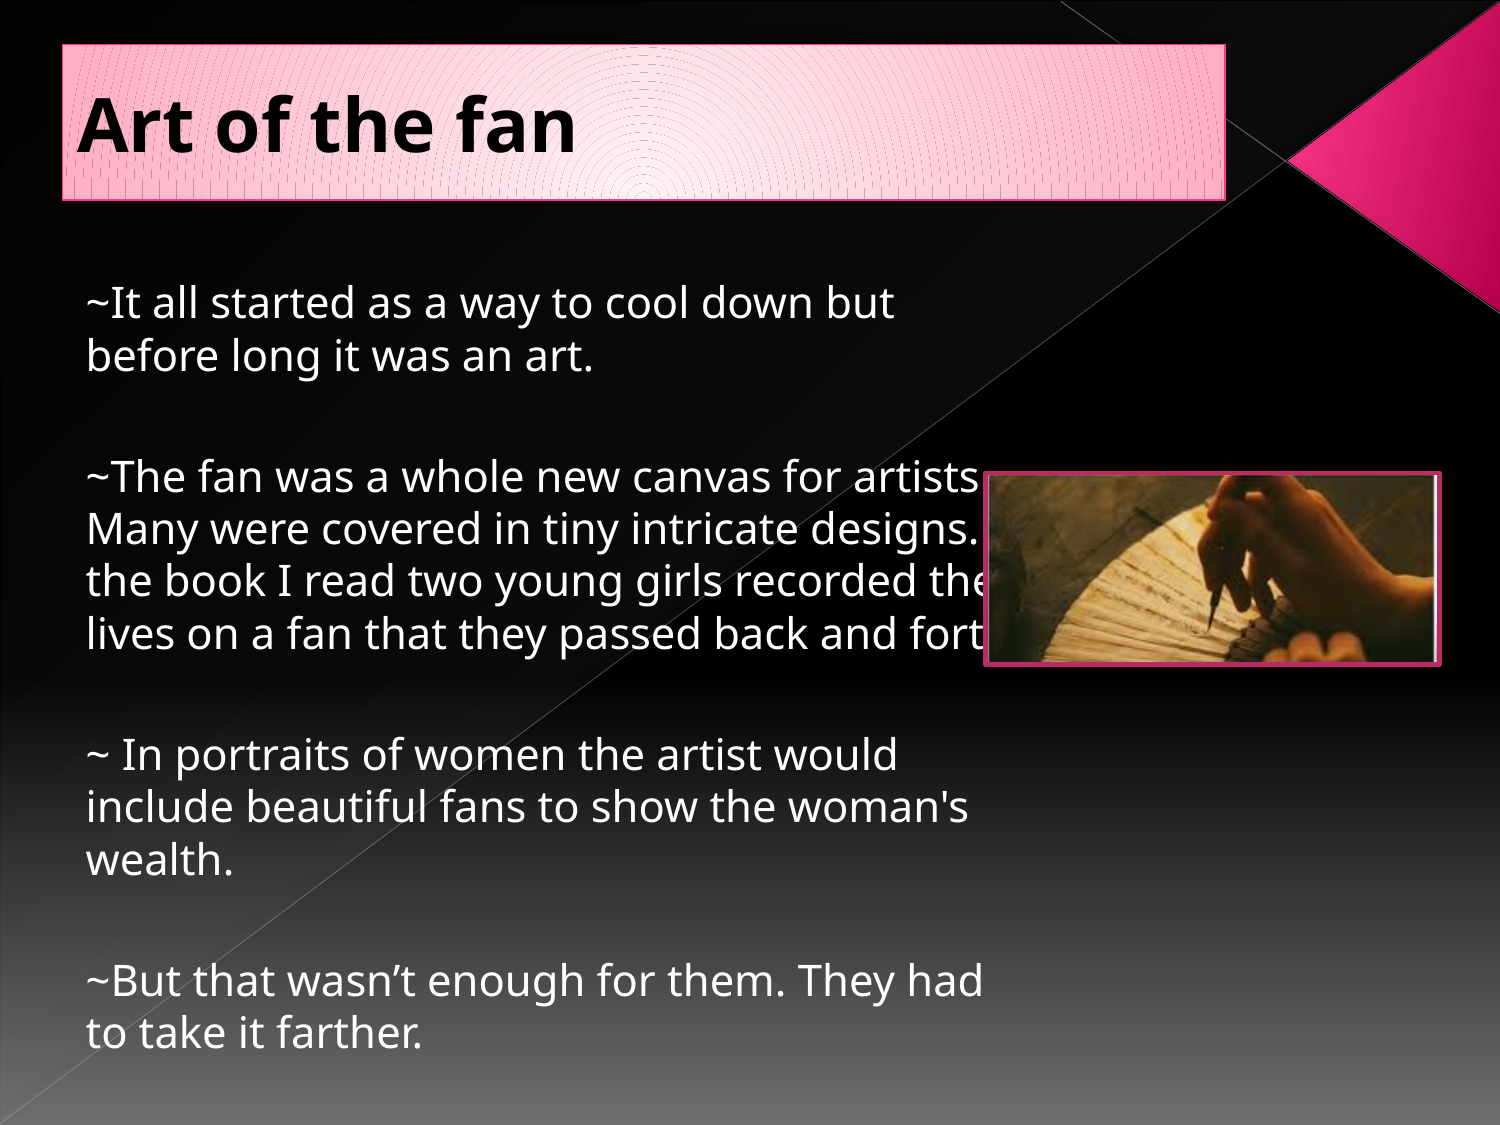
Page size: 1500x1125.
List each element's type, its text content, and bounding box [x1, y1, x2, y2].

title Art of the fan [62, 44, 1226, 201]
picture [987, 474, 1438, 663]
list ~It all started as a way to cool down but before long it was an art. ~The fan was a whole new canvas for artists. Many were covered in tiny intricate designs. In the book I read two young girls recorded their lives on a fan that they passed back and forth. ~ In portraits of women the artist would include beautiful fans to show the woman's wealth. ~But that wasn’t enough for them. They had to take it farther. [62, 267, 1050, 1088]
